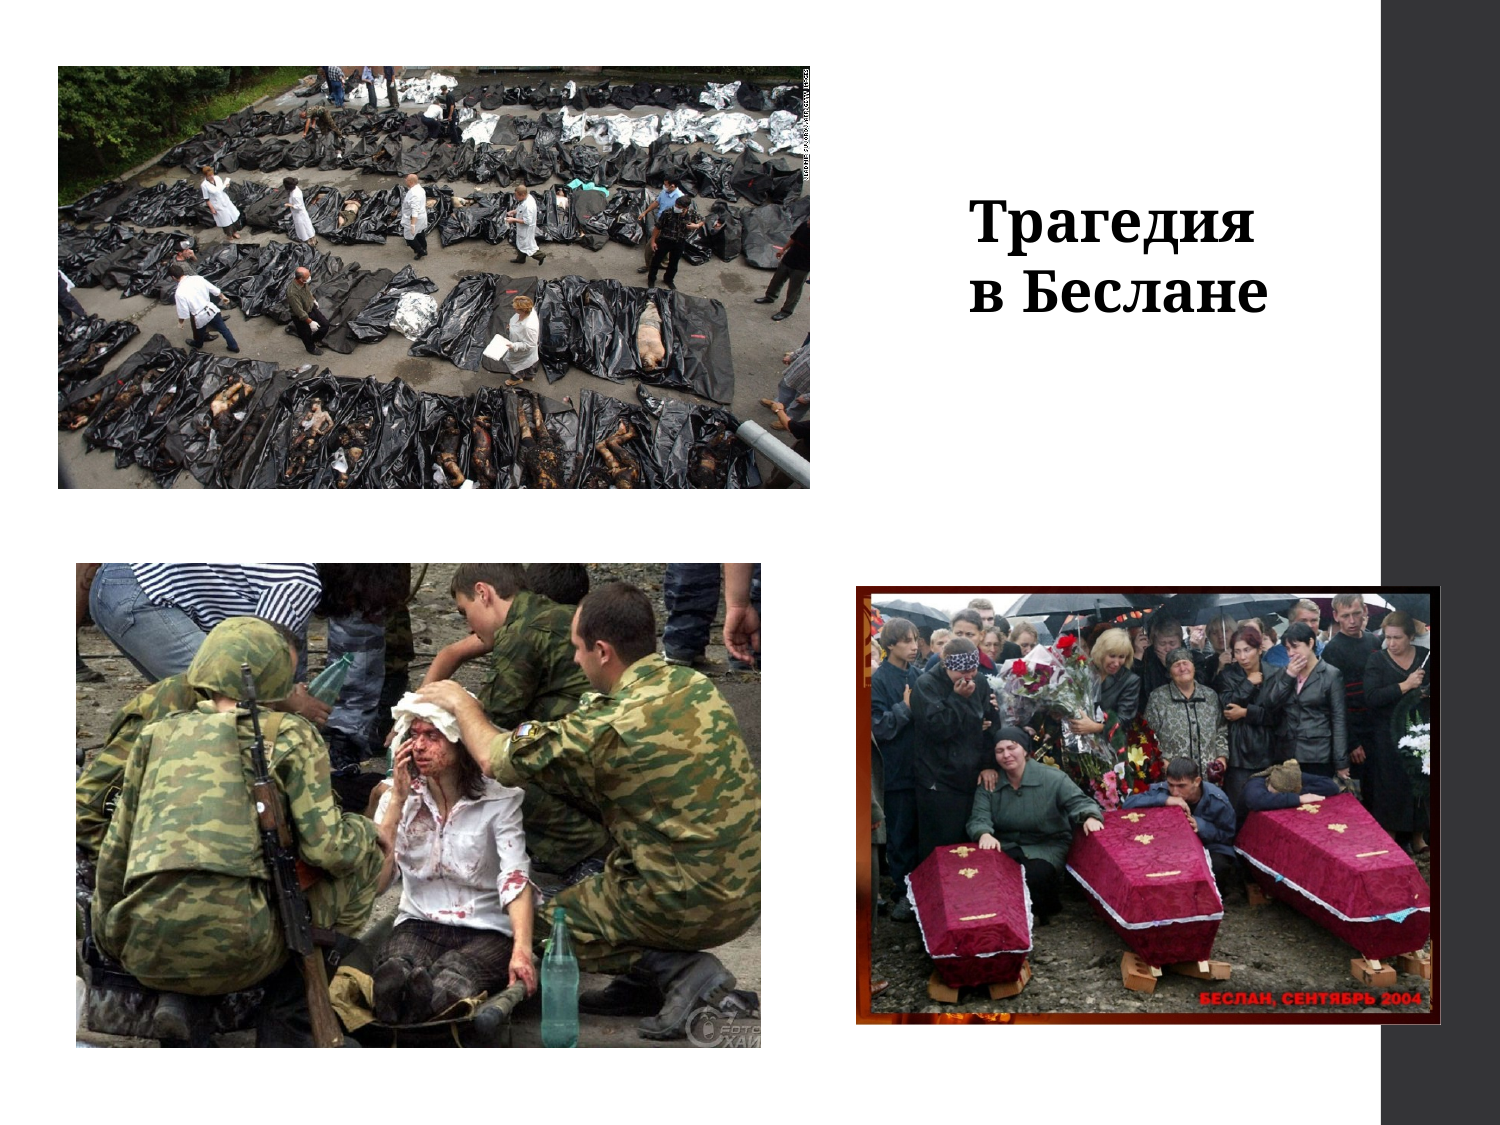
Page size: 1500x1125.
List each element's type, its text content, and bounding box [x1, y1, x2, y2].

picture [76, 562, 762, 1048]
text_box Трагедия в Беслане [955, 176, 1286, 379]
picture [855, 585, 1442, 1025]
picture [58, 66, 810, 490]
